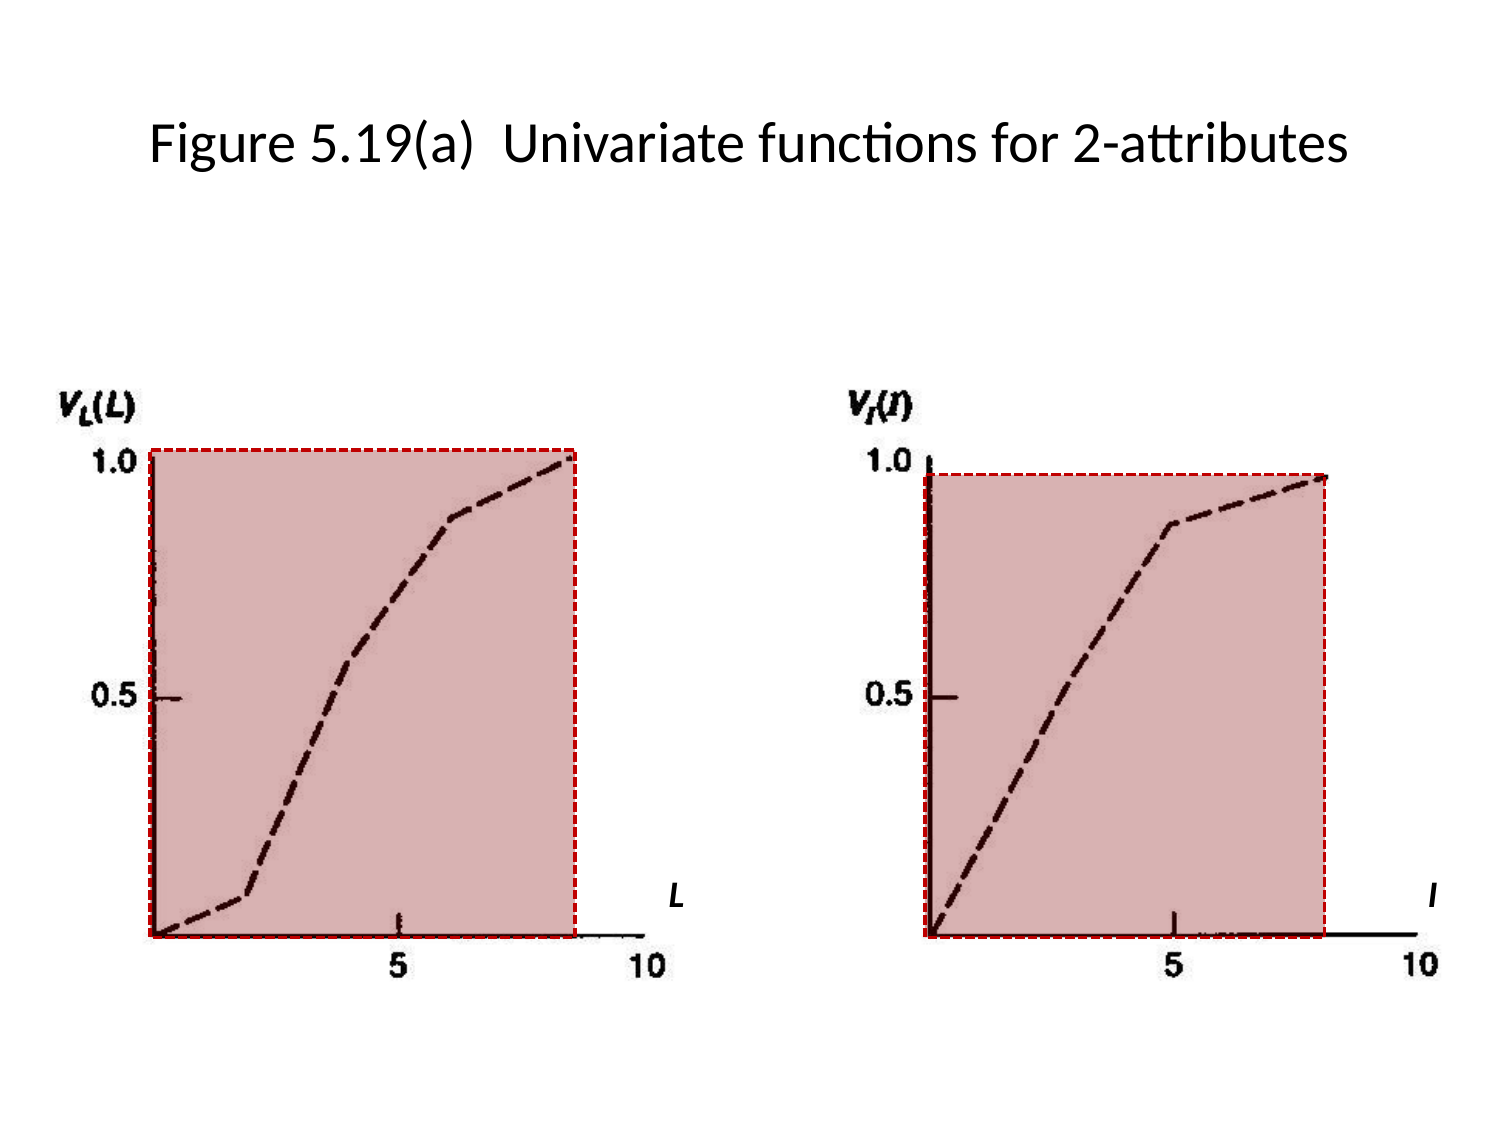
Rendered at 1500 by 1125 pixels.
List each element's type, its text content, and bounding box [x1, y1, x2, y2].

title Figure 5.19(a) Univariate functions for 2-attributes [75, 45, 1425, 233]
picture [0, 332, 1500, 1017]
